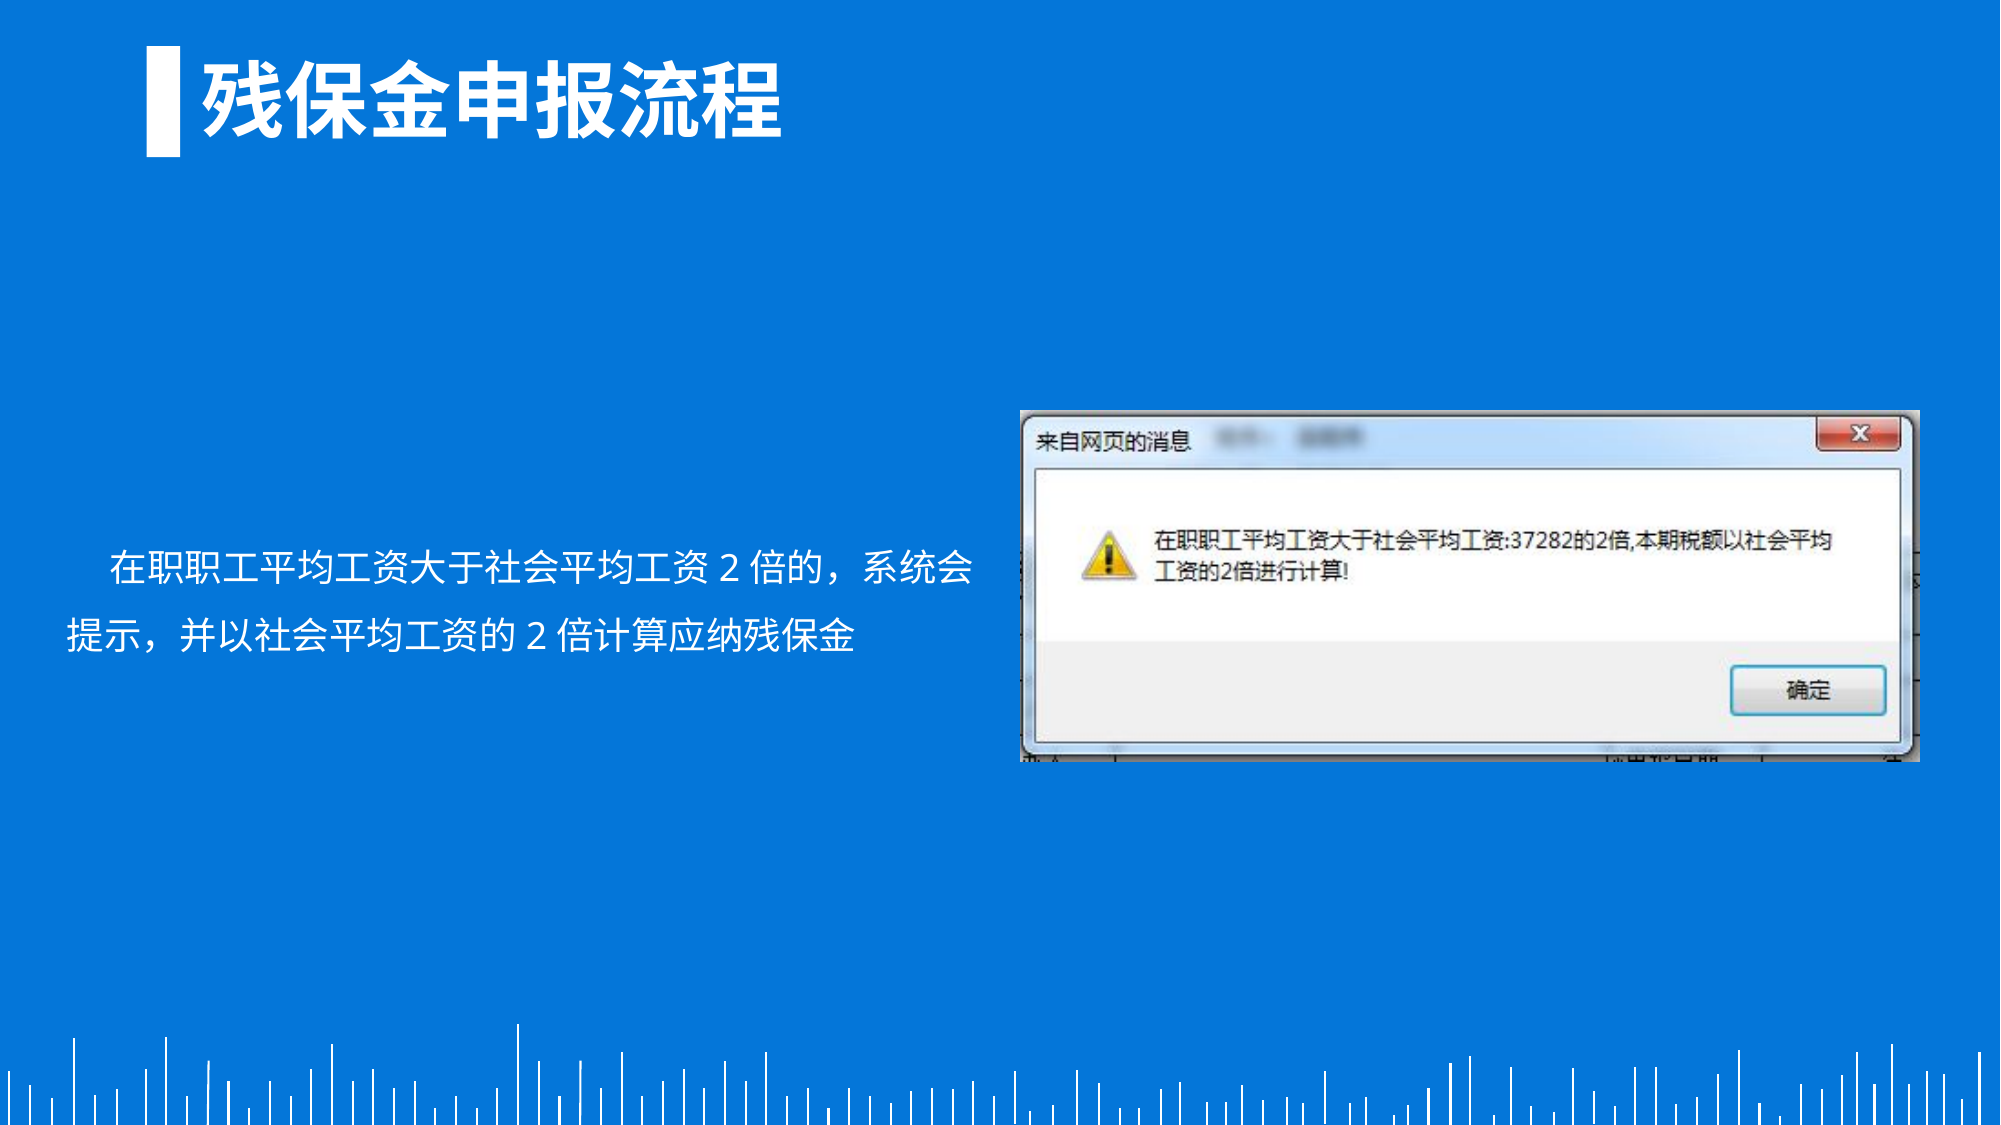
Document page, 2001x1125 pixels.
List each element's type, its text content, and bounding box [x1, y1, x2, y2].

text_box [8, 1024, 1980, 1125]
text_box [146, 45, 181, 158]
text_box 残保金申报流程 [186, 41, 1189, 156]
picture [1020, 410, 1920, 762]
text_box 在职职工平均工资大于社会平均工资2倍的，系统会提示，并以社会平均工资的2倍计算应纳残保金 [52, 514, 1020, 664]
